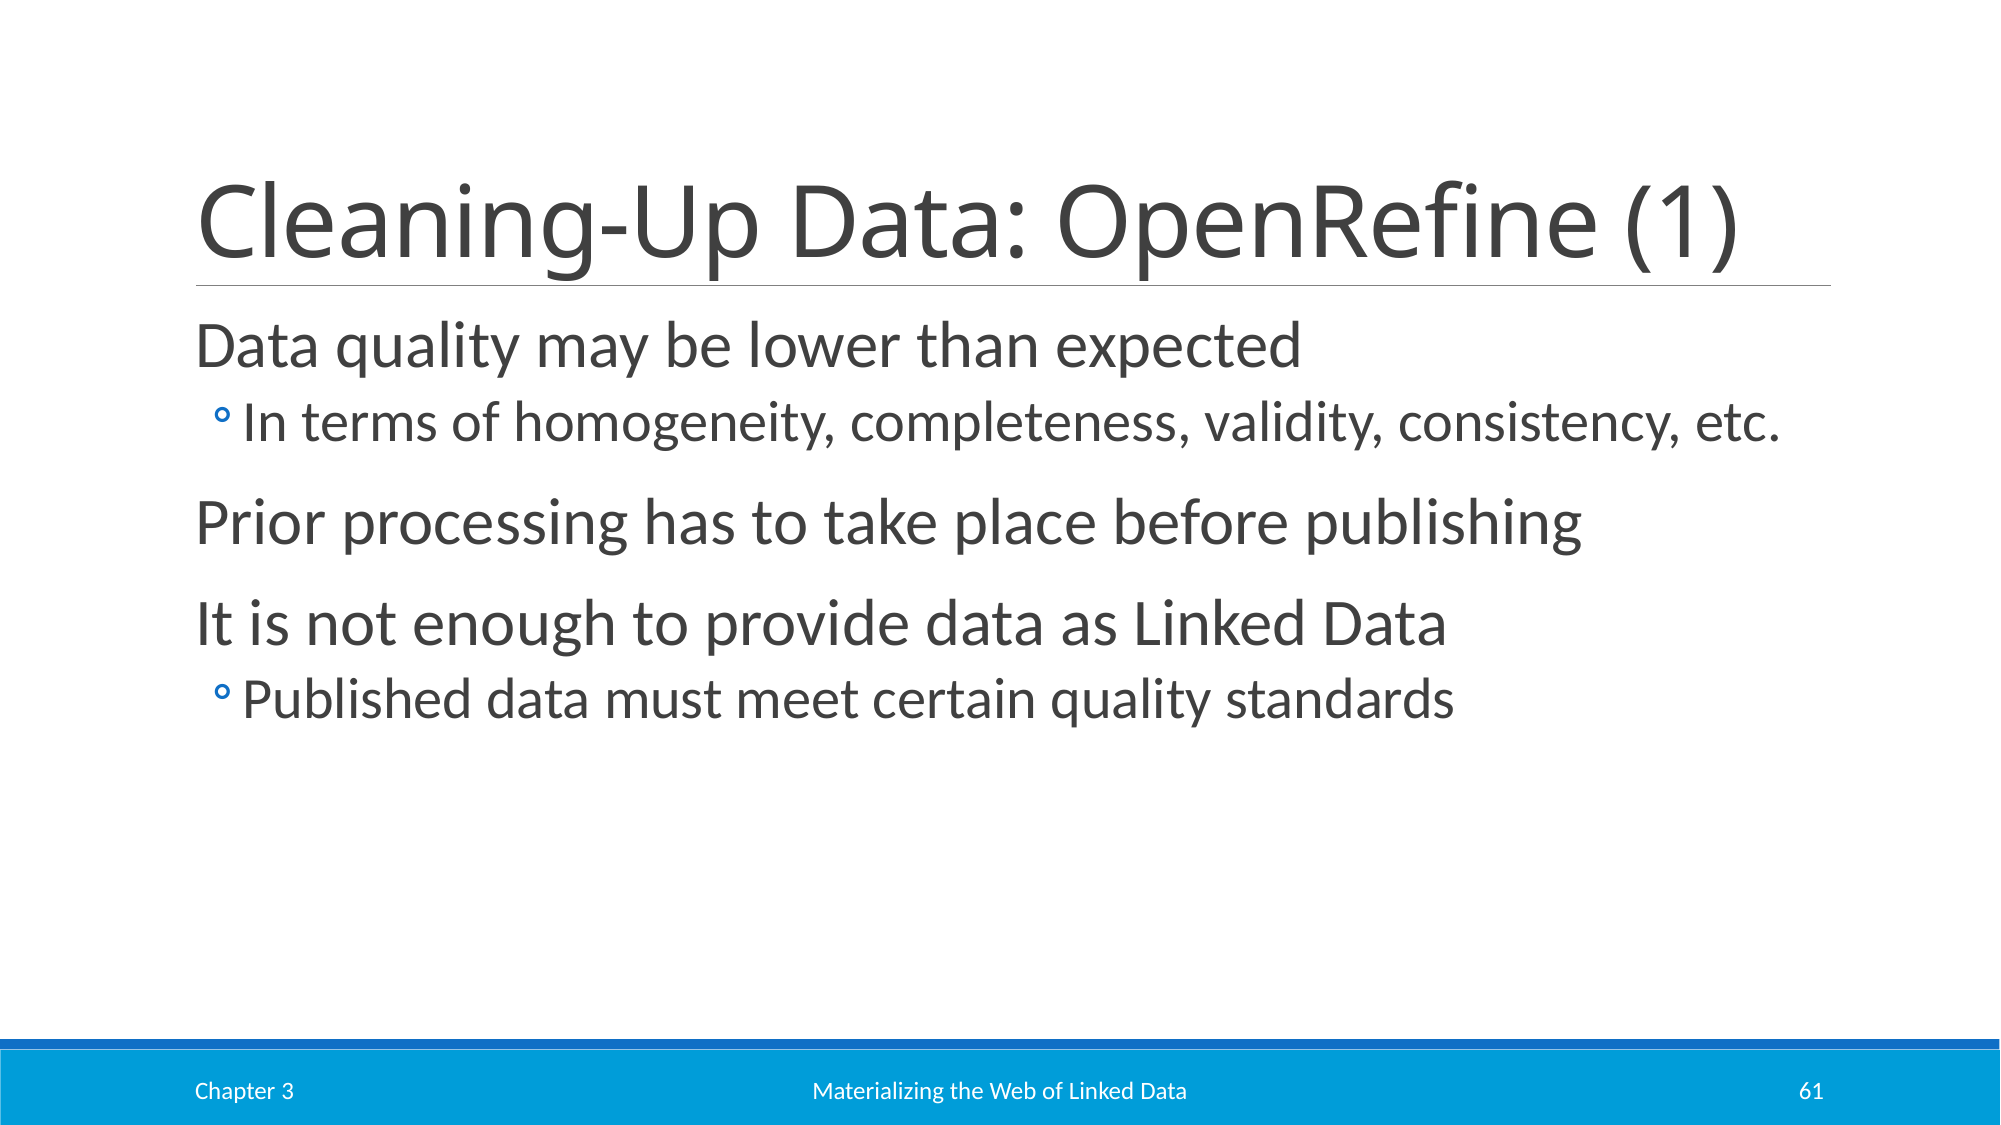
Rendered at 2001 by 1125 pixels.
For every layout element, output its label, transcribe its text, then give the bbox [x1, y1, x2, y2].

slide_number 61 [1624, 1059, 1840, 1120]
title Cleaning-Up Data: OpenRefine (1) [180, 47, 1830, 285]
footer Materializing the Web of Linked Data [604, 1059, 1396, 1120]
slide_number Chapter 3 [180, 1059, 586, 1120]
list Data quality may be lower than expected In terms of homogeneity, completeness, validity, consistency, etc. Prior processing has to take place before publishing It is not enough to provide data as Linked Data Published data must meet certain quality standards [180, 302, 1830, 963]
